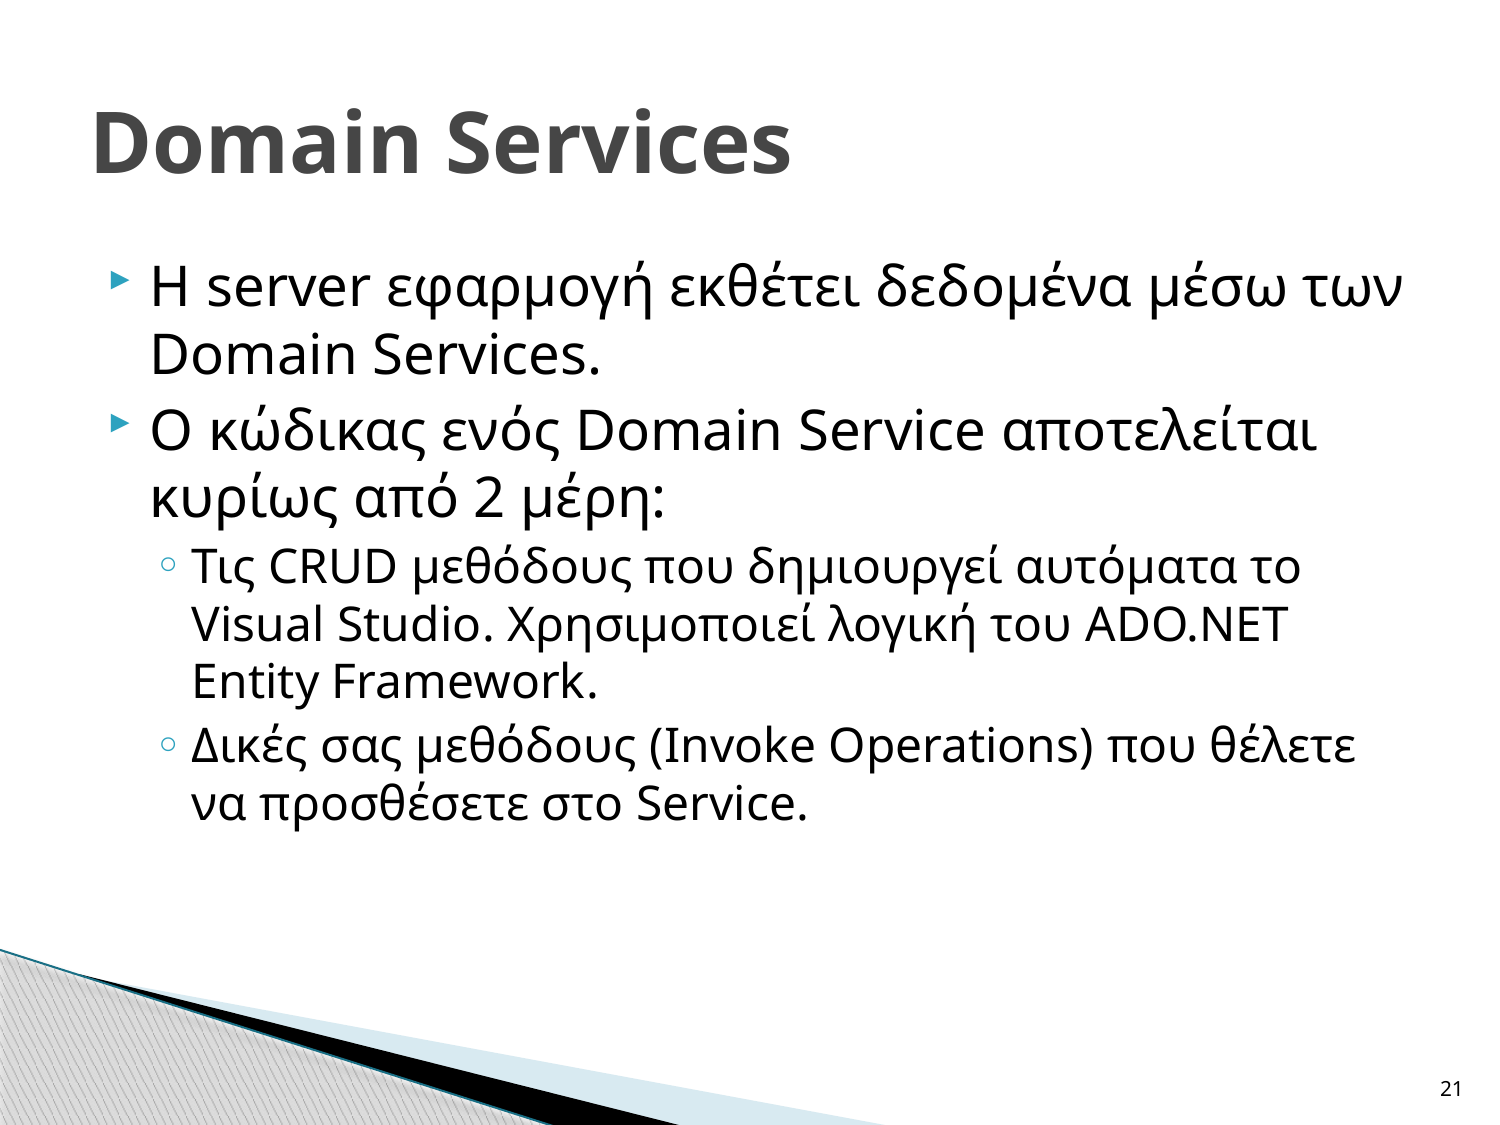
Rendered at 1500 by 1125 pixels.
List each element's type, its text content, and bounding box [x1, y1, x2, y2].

title Domain Services [75, 45, 1425, 233]
list Η server εφαρμογή εκθέτει δεδομένα μέσω των Domain Services. Ο κώδικας ενός Domain Service αποτελείται κυρίως από 2 μέρη: Τις CRUD μεθόδους που δημιουργεί αυτόματα το Visual Studio. Χρησιμοποιεί λογική του ADO.NET Entity Framework. Δικές σας μεθόδους (Invoke Operations) που θέλετε να προσθέσετε στο Service. [75, 243, 1425, 986]
slide_number 21 [1418, 1051, 1479, 1112]
